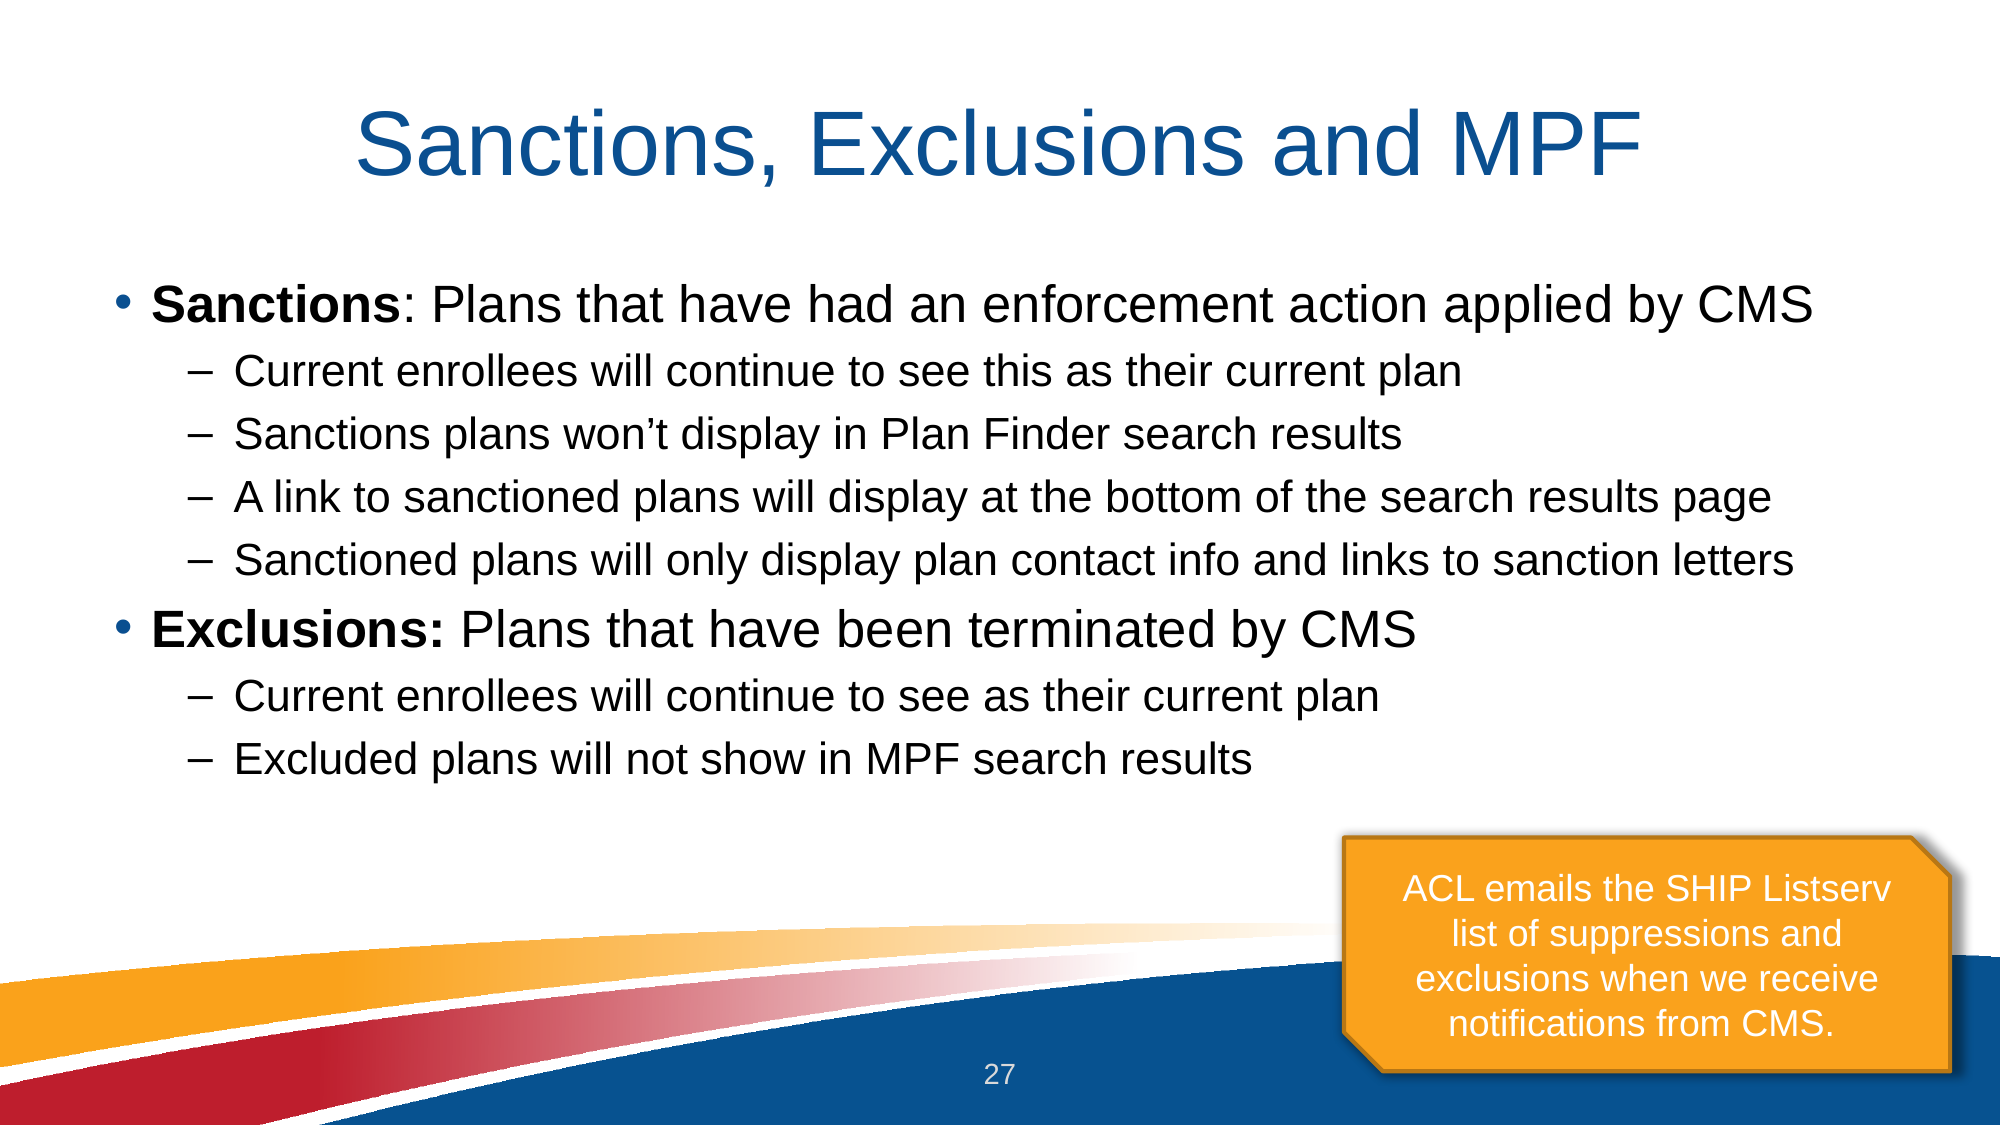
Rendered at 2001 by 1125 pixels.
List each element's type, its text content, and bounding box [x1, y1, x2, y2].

list Sanctions: Plans that have had an enforcement action applied by CMS Current enrollees will continue to see this as their current plan Sanctions plans won’t display in Plan Finder search results A link to sanctioned plans will display at the bottom of the search results page Sanctioned plans will only display plan contact info and links to sanction letters Exclusions: Plans that have been terminated by CMS Current enrollees will continue to see as their current plan Excluded plans will not show in MPF search results [99, 262, 1900, 900]
picture [0, 887, 2000, 1125]
title Sanctions, Exclusions and MPF [99, 45, 1900, 233]
text_box ACL emails the SHIP Listserv list of suppressions and exclusions when we receive notifications from CMS. [1341, 835, 1953, 1074]
slide_number 27 [766, 1042, 1234, 1103]
